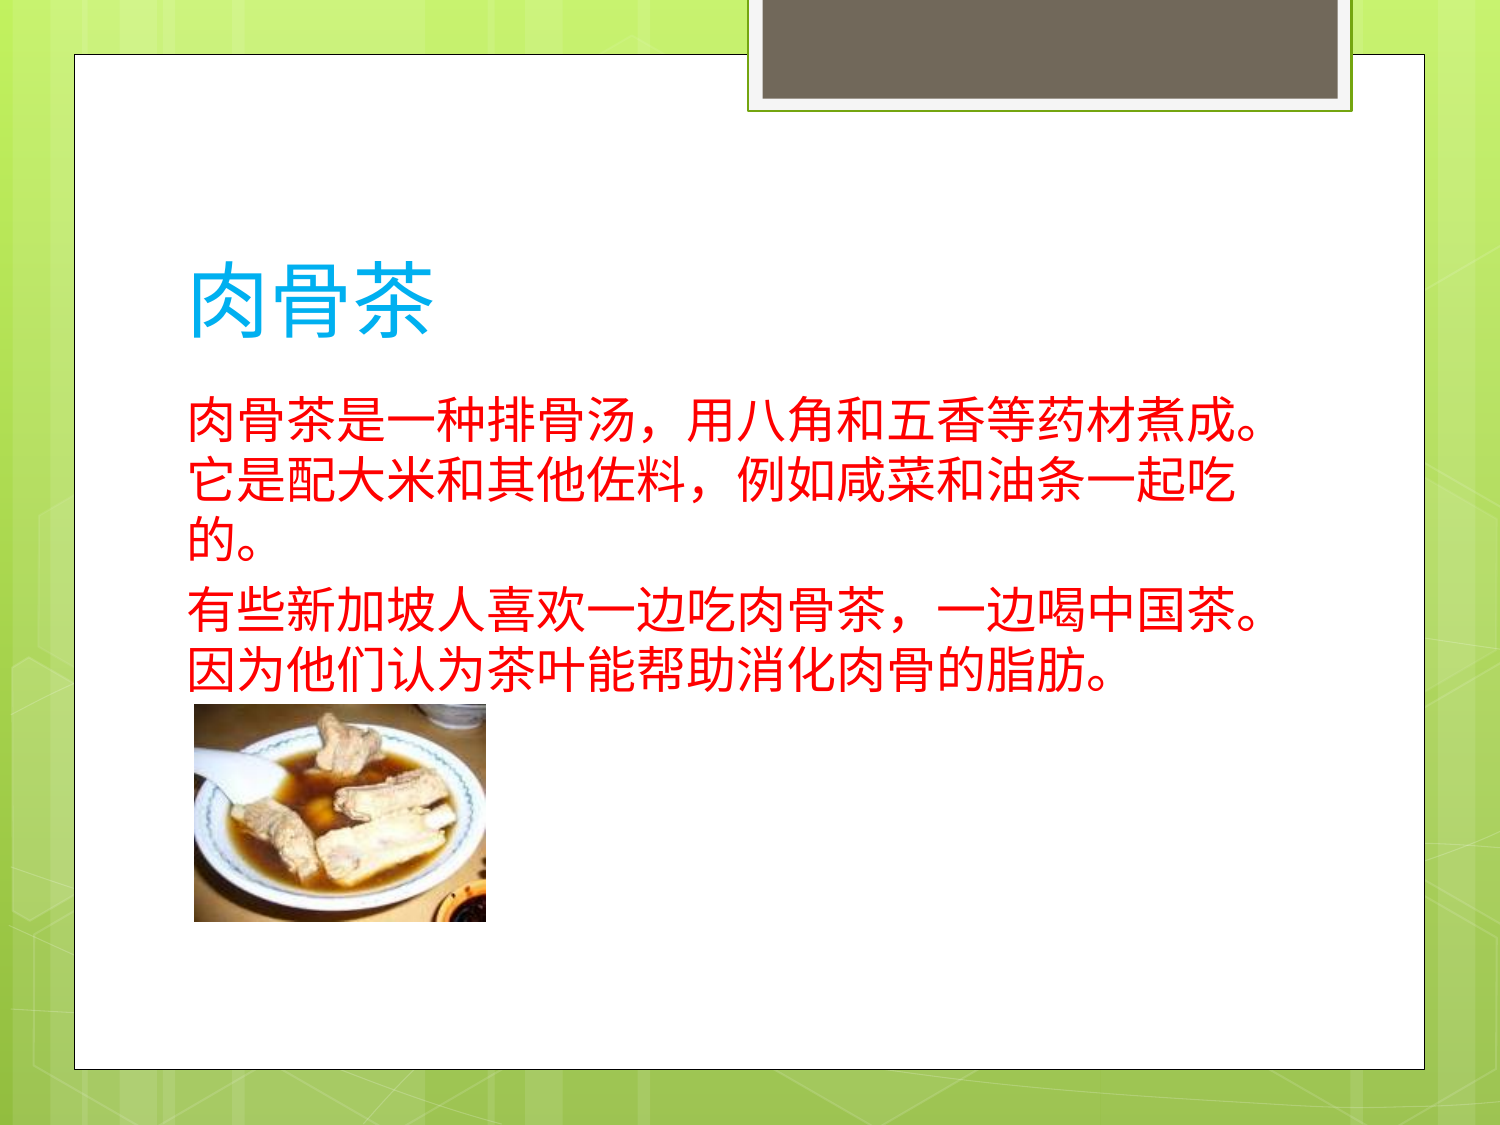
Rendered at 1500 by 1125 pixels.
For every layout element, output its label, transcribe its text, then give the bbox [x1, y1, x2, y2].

list 肉骨茶是一种排骨汤，用八角和五香等药材煮成。它是配大米和其他佐料，例如咸菜和油条一起吃的。 有些新加坡人喜欢一边吃肉骨茶，一边喝中国茶。因为他们认为茶叶能帮助消化肉骨的脂肪。 [171, 381, 1283, 957]
title 肉骨茶 [171, 168, 1324, 357]
picture [194, 703, 486, 922]
